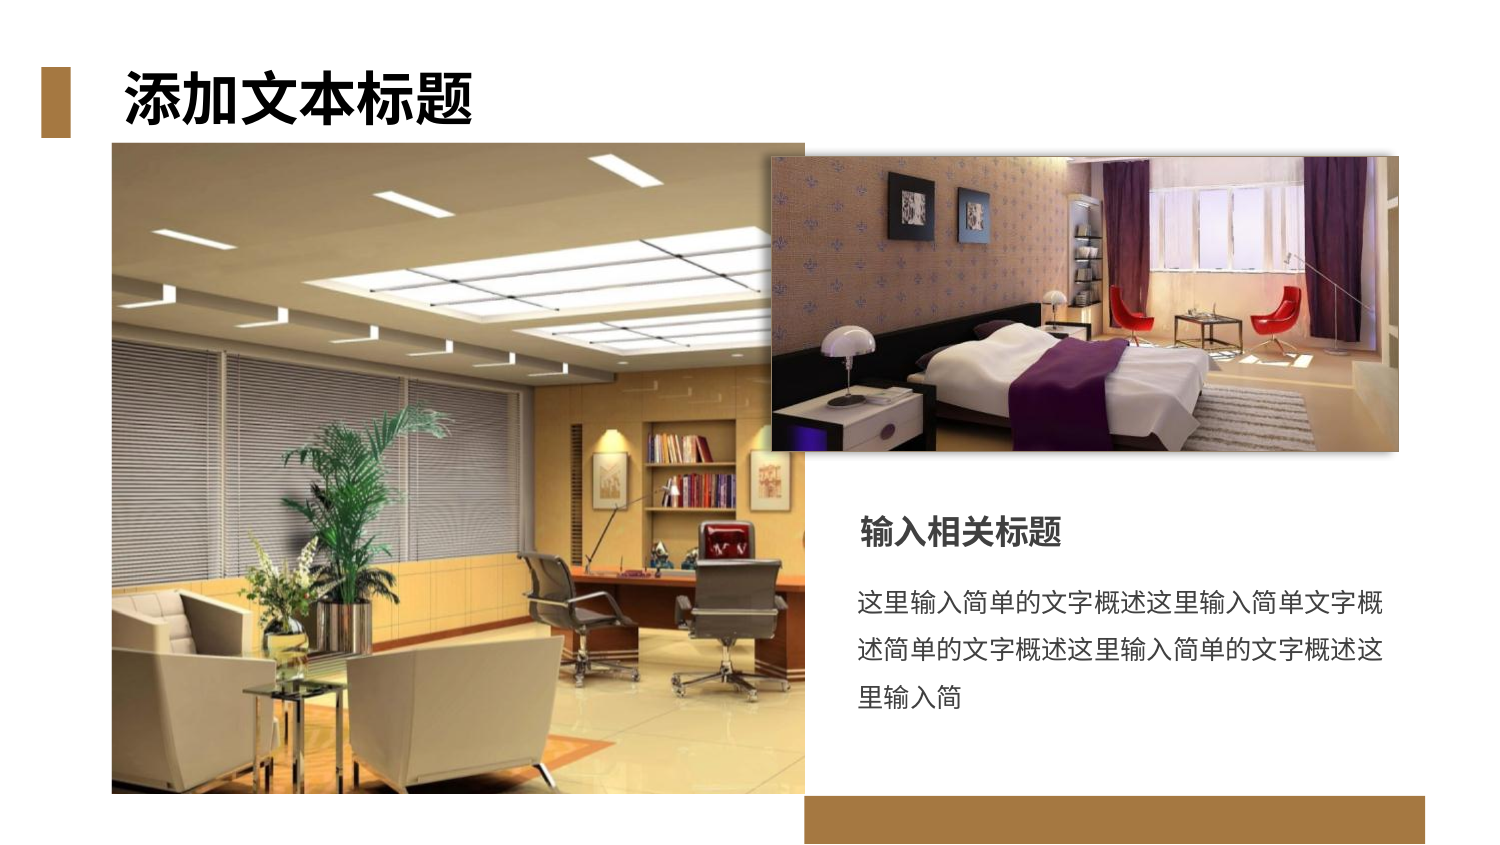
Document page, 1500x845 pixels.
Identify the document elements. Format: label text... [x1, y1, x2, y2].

text_box [803, 795, 1426, 844]
picture [112, 121, 1399, 815]
text_box 这里输入简单的文字概述这里输入简单文字概述简单的文字概述这里输入简单的文字概述这里输入简 [842, 562, 1399, 720]
text_box 输入相关标题 [845, 502, 1144, 559]
text_box 添加文本标题 [108, 54, 633, 140]
